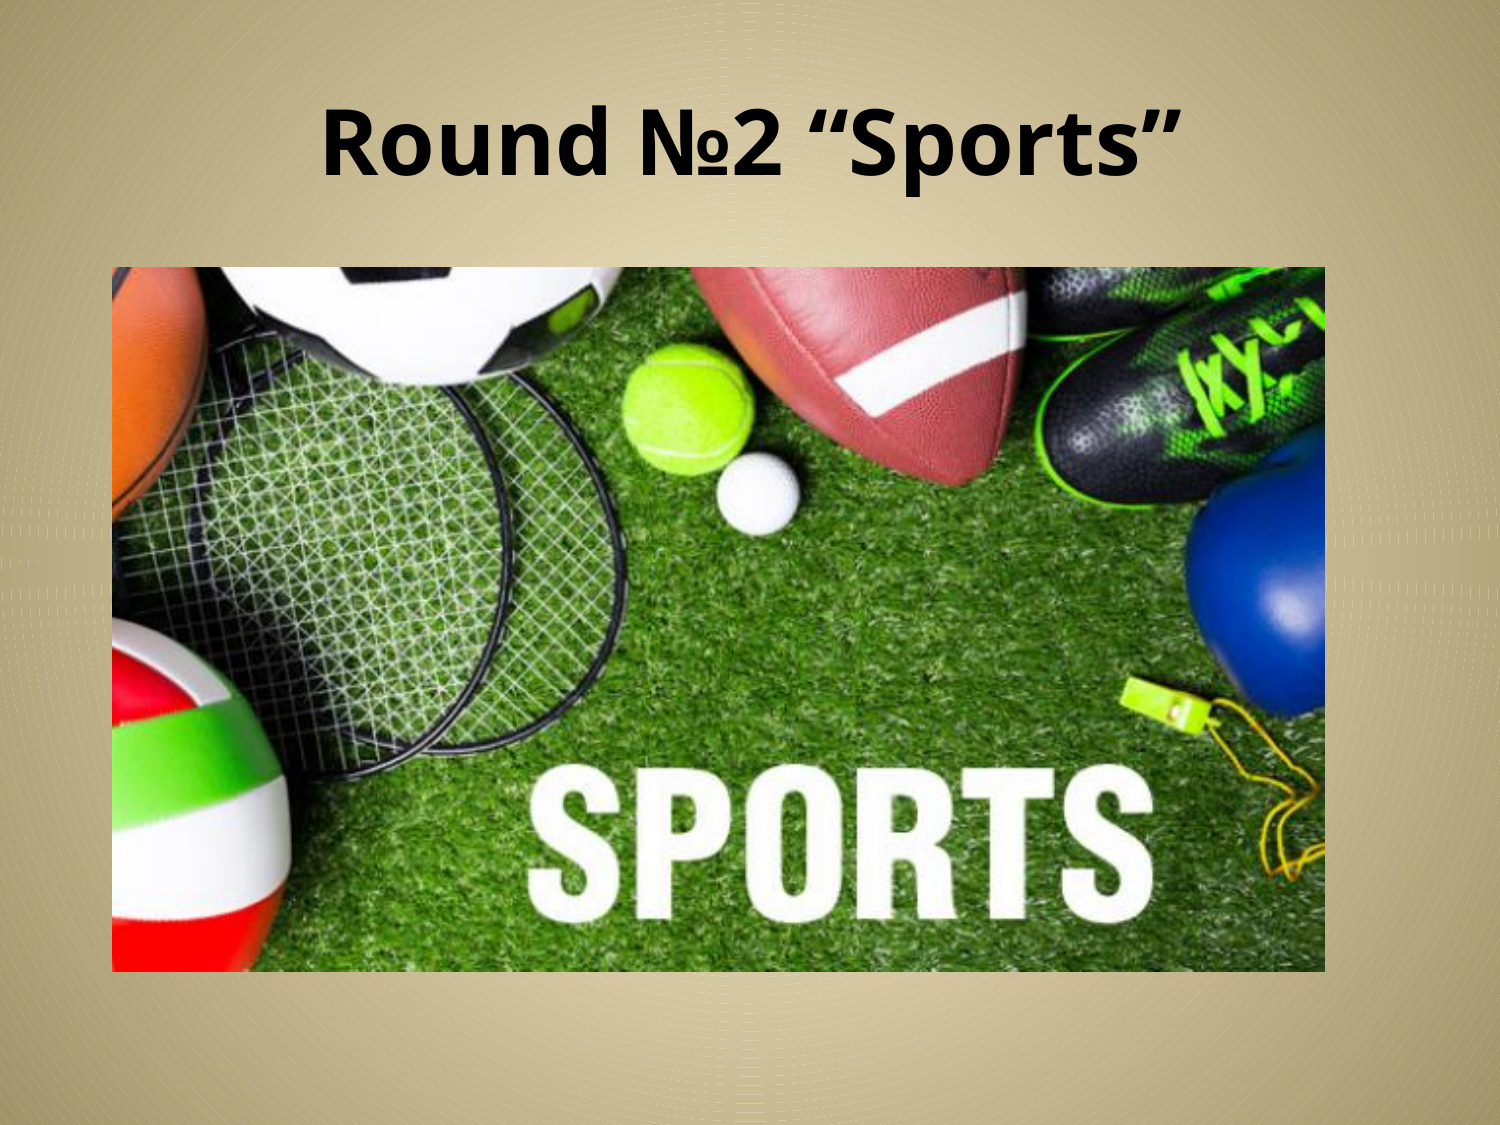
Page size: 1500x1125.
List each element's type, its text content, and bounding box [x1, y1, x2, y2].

title Round №2 “Sports” [75, 45, 1425, 233]
picture [111, 266, 1326, 972]
